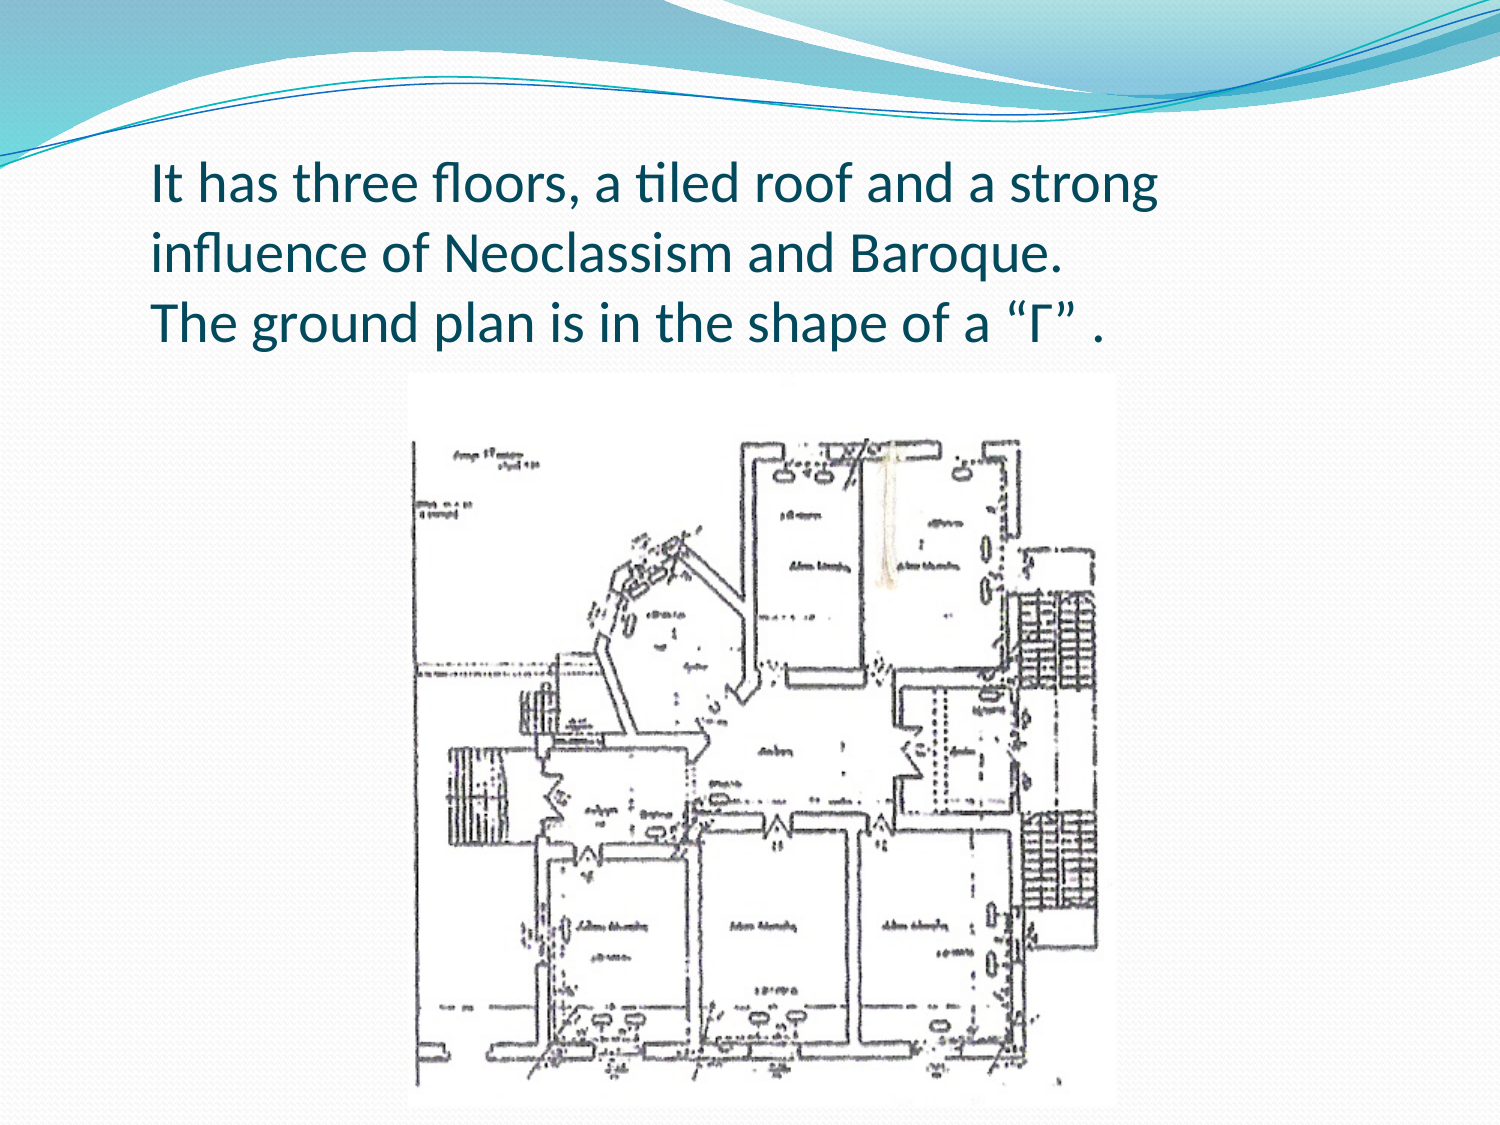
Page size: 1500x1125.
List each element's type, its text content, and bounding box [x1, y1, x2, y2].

text_box It has three floors, a tiled roof and a strong influence of Neoclassism and Baroque. The ground plan is in the shape of a “Γ” . [135, 137, 1365, 362]
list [407, 373, 1117, 1107]
